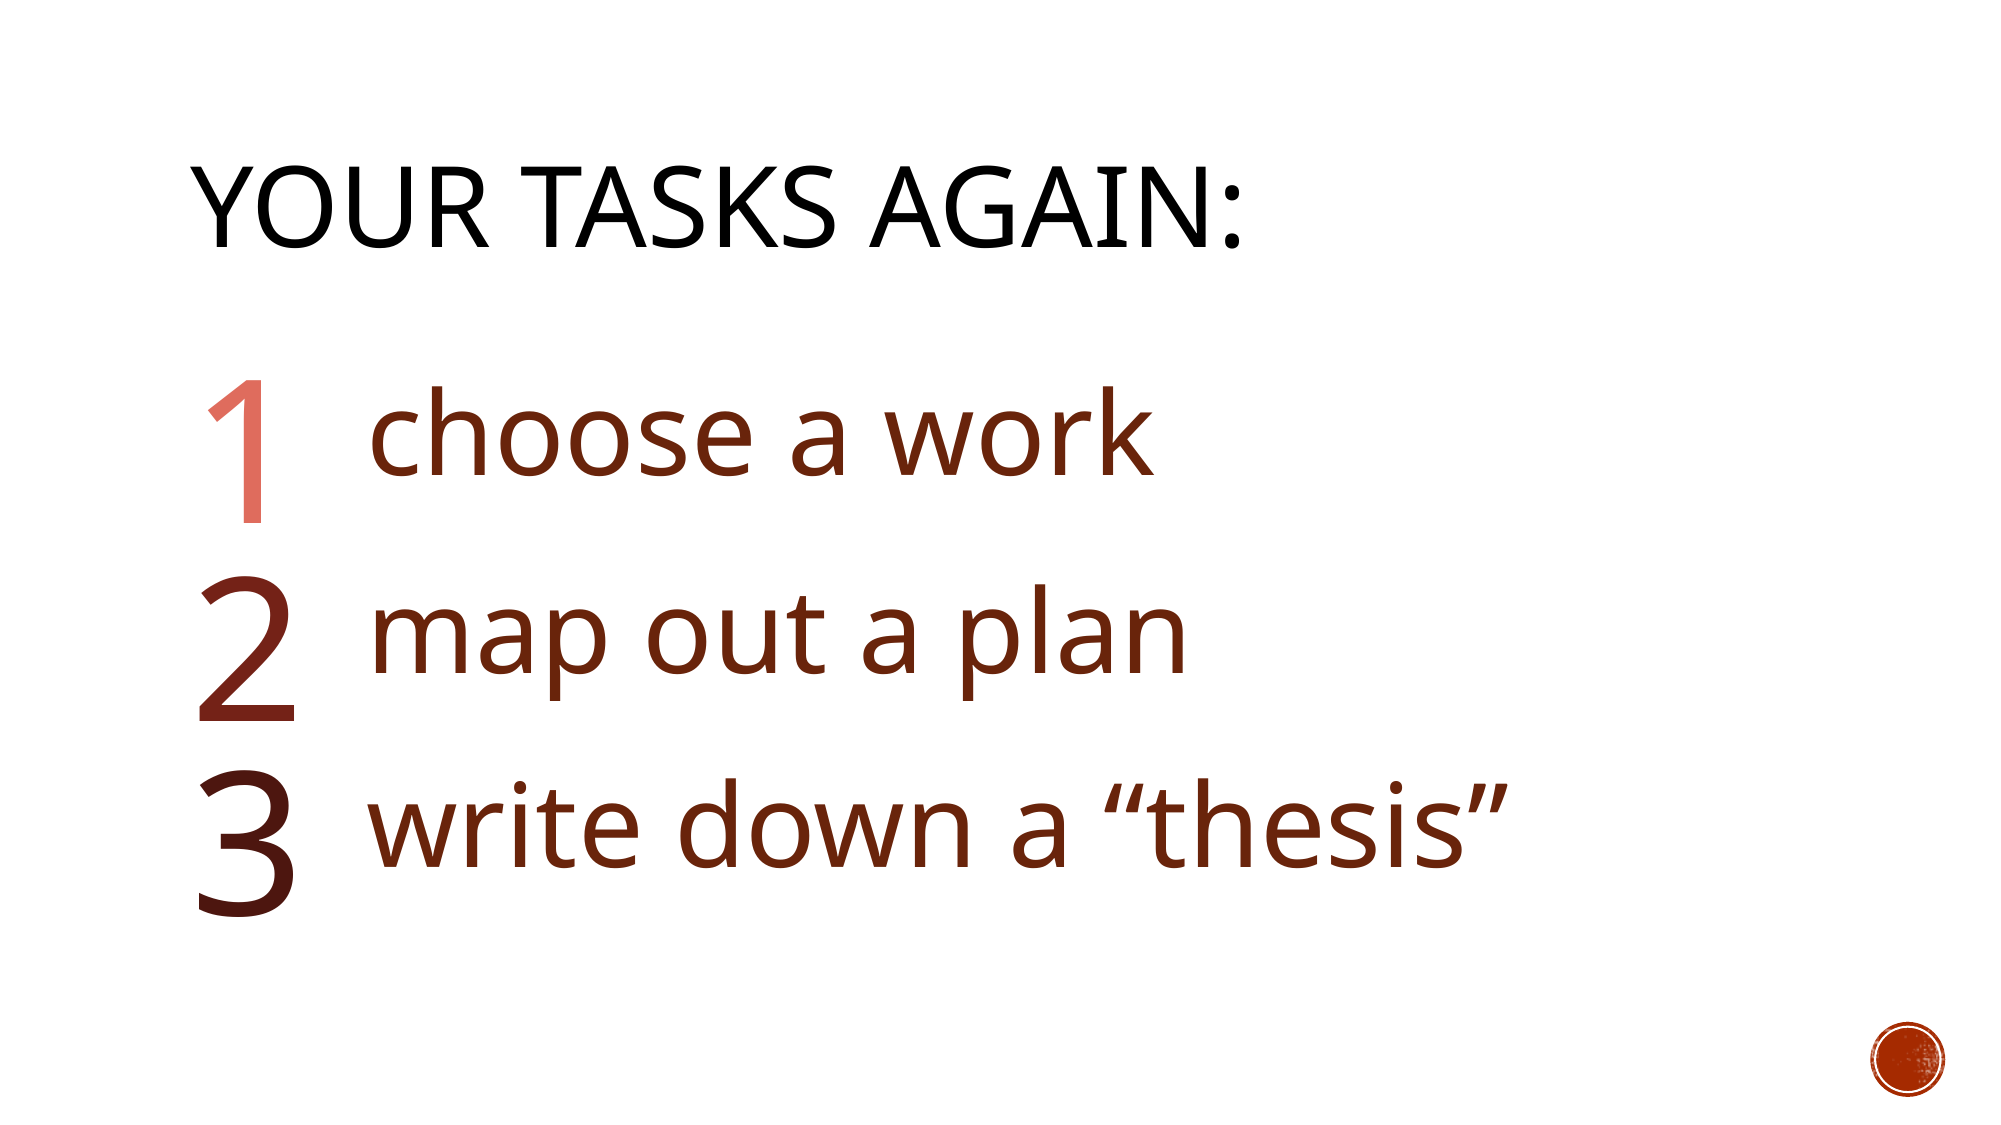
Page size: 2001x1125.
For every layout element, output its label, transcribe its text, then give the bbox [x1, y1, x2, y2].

text_box write down a “thesis” [350, 758, 1899, 909]
text_box map out a plan [350, 565, 1899, 716]
text_box choose a work [350, 367, 1899, 518]
list 1 [175, 343, 323, 541]
text_box 2 [175, 541, 323, 734]
text_box 3 [175, 734, 323, 934]
title YOUR TASKS again: [175, 79, 1826, 344]
